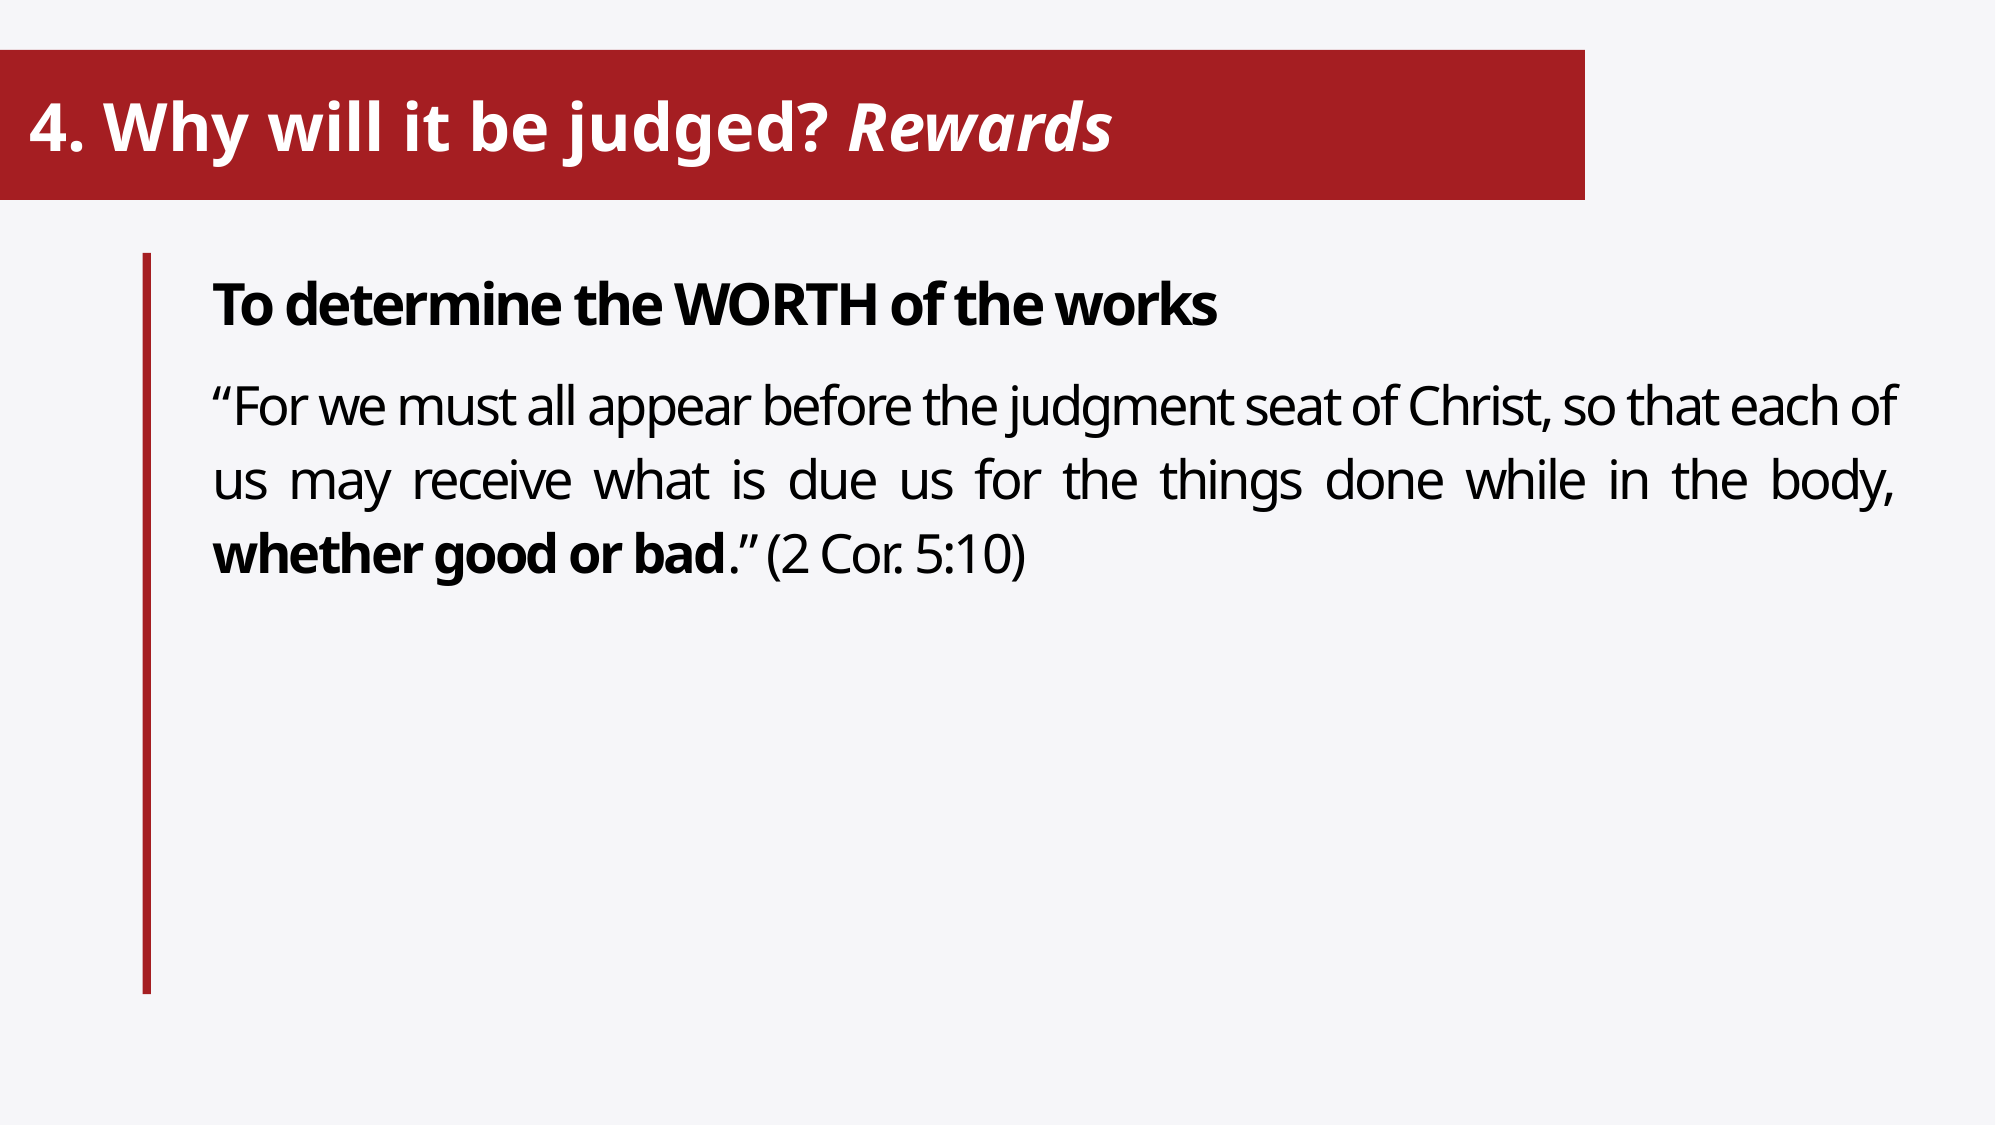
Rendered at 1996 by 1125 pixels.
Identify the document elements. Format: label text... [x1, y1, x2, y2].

subtitle To determine the WORTH of the works “For we must all appear before the judgment seat of Christ, so that each of us may receive what is due us for the things done while in the body, whether good or bad.” (2 Cor. 5:10) [197, 249, 1910, 1000]
title 4. Why will it be judged? Rewards [14, 62, 1810, 188]
